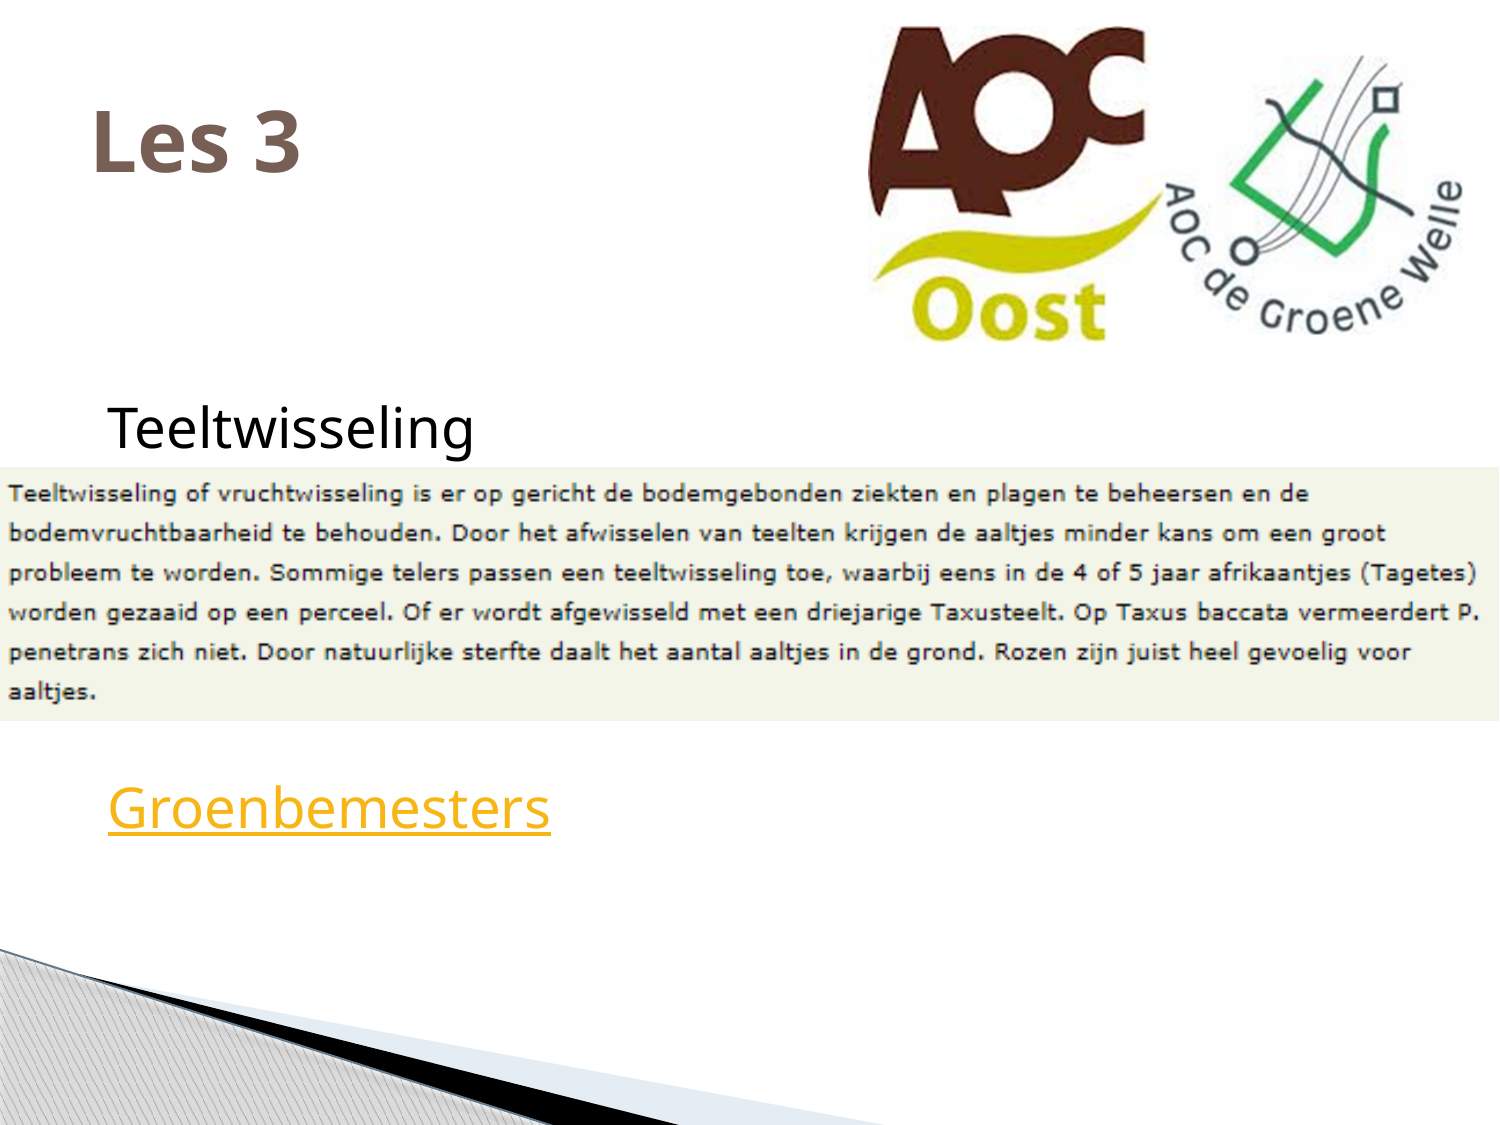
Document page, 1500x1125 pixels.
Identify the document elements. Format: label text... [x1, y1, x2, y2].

list Teeltwisseling Groenbemesters [75, 385, 1425, 467]
picture [0, 467, 1499, 721]
picture [867, 26, 1473, 365]
title Les 3 [75, 45, 862, 233]
list Teeltwisseling Groenbemesters [75, 732, 1425, 986]
